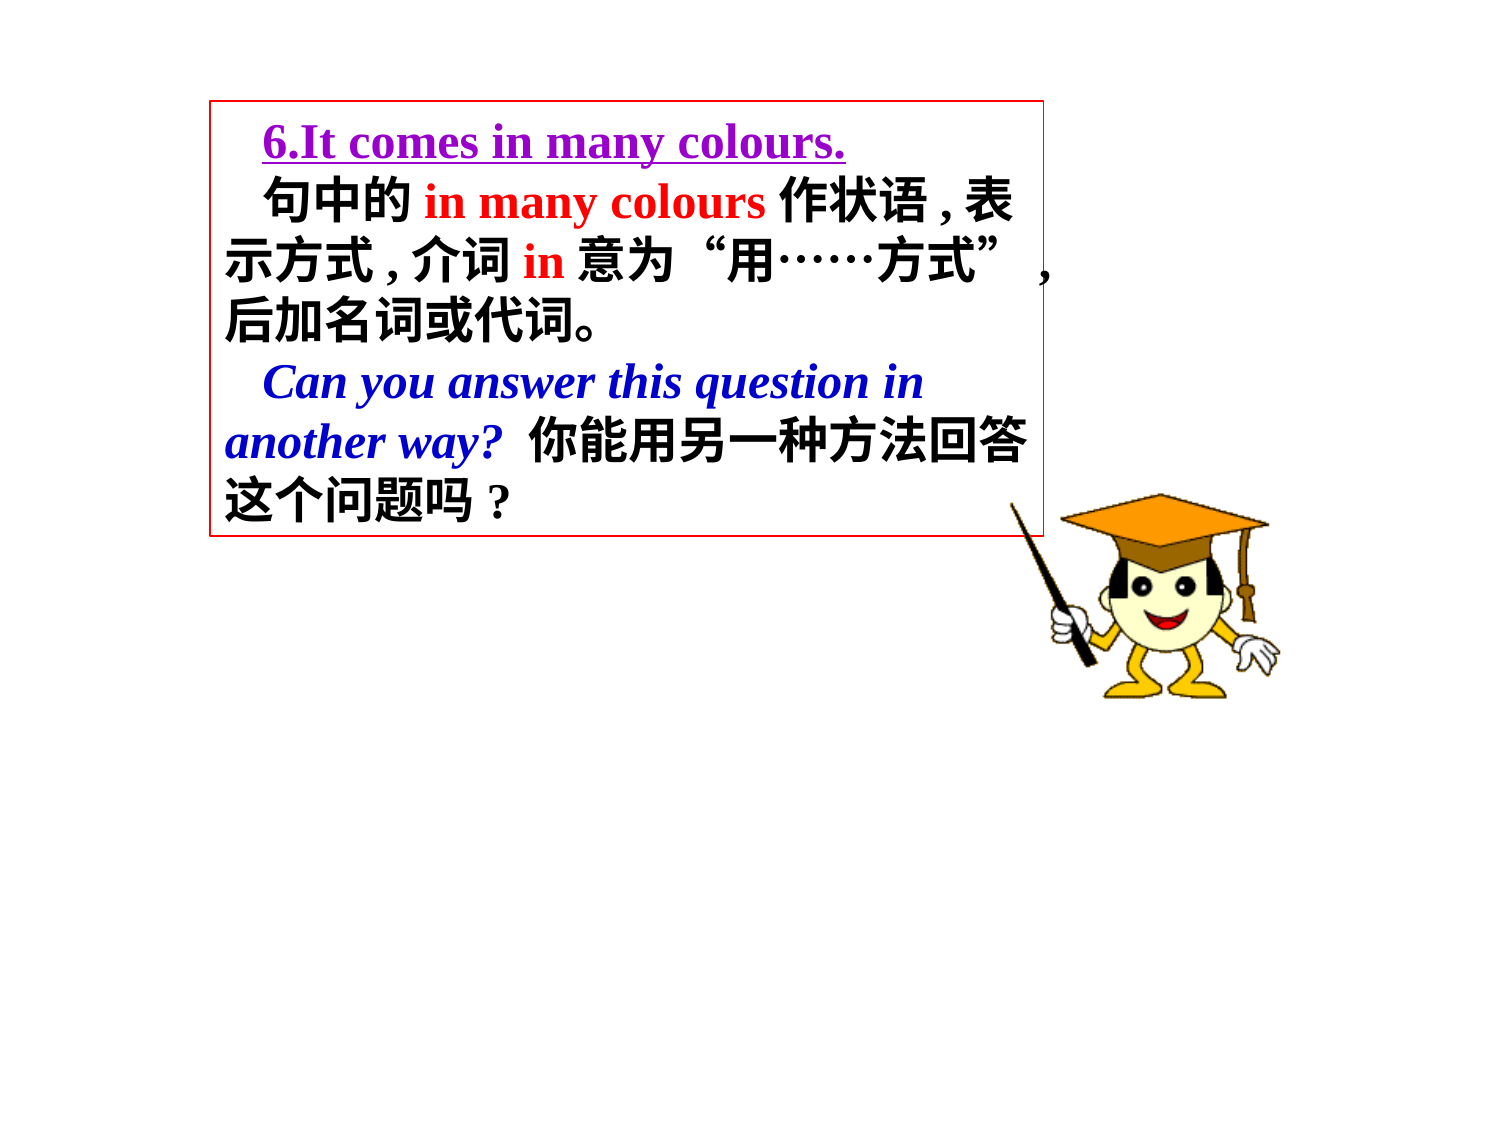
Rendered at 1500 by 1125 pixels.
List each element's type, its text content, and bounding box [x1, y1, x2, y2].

text_box 6.It comes in many colours. 句中的in many colours作状语,表示方式,介词in意为“用……方式”,后加名词或代词。 Can you answer this question in another way? 你能用另一种方法回答这个问题吗? [210, 101, 1044, 536]
picture [990, 477, 1304, 713]
